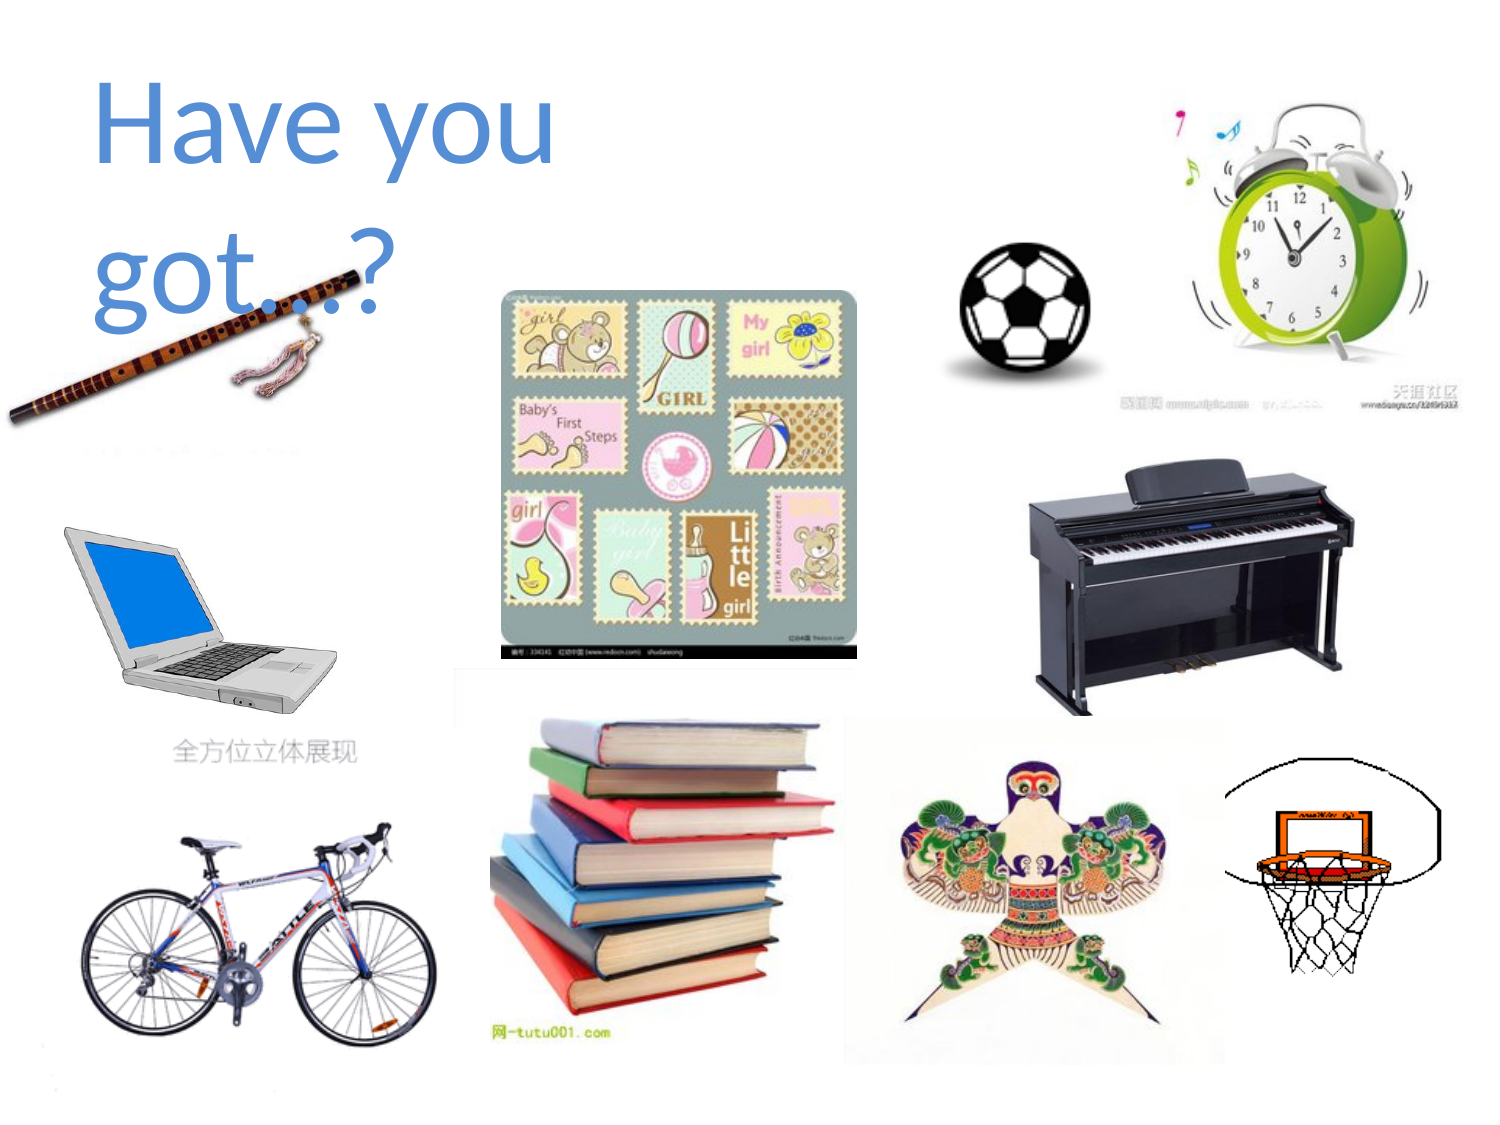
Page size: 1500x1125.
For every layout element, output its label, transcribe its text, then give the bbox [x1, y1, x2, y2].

picture [0, 243, 369, 466]
picture [891, 66, 1463, 413]
picture [501, 290, 857, 660]
picture [40, 455, 1500, 1104]
picture [64, 526, 337, 714]
text_box Have you got…? [76, 30, 904, 346]
